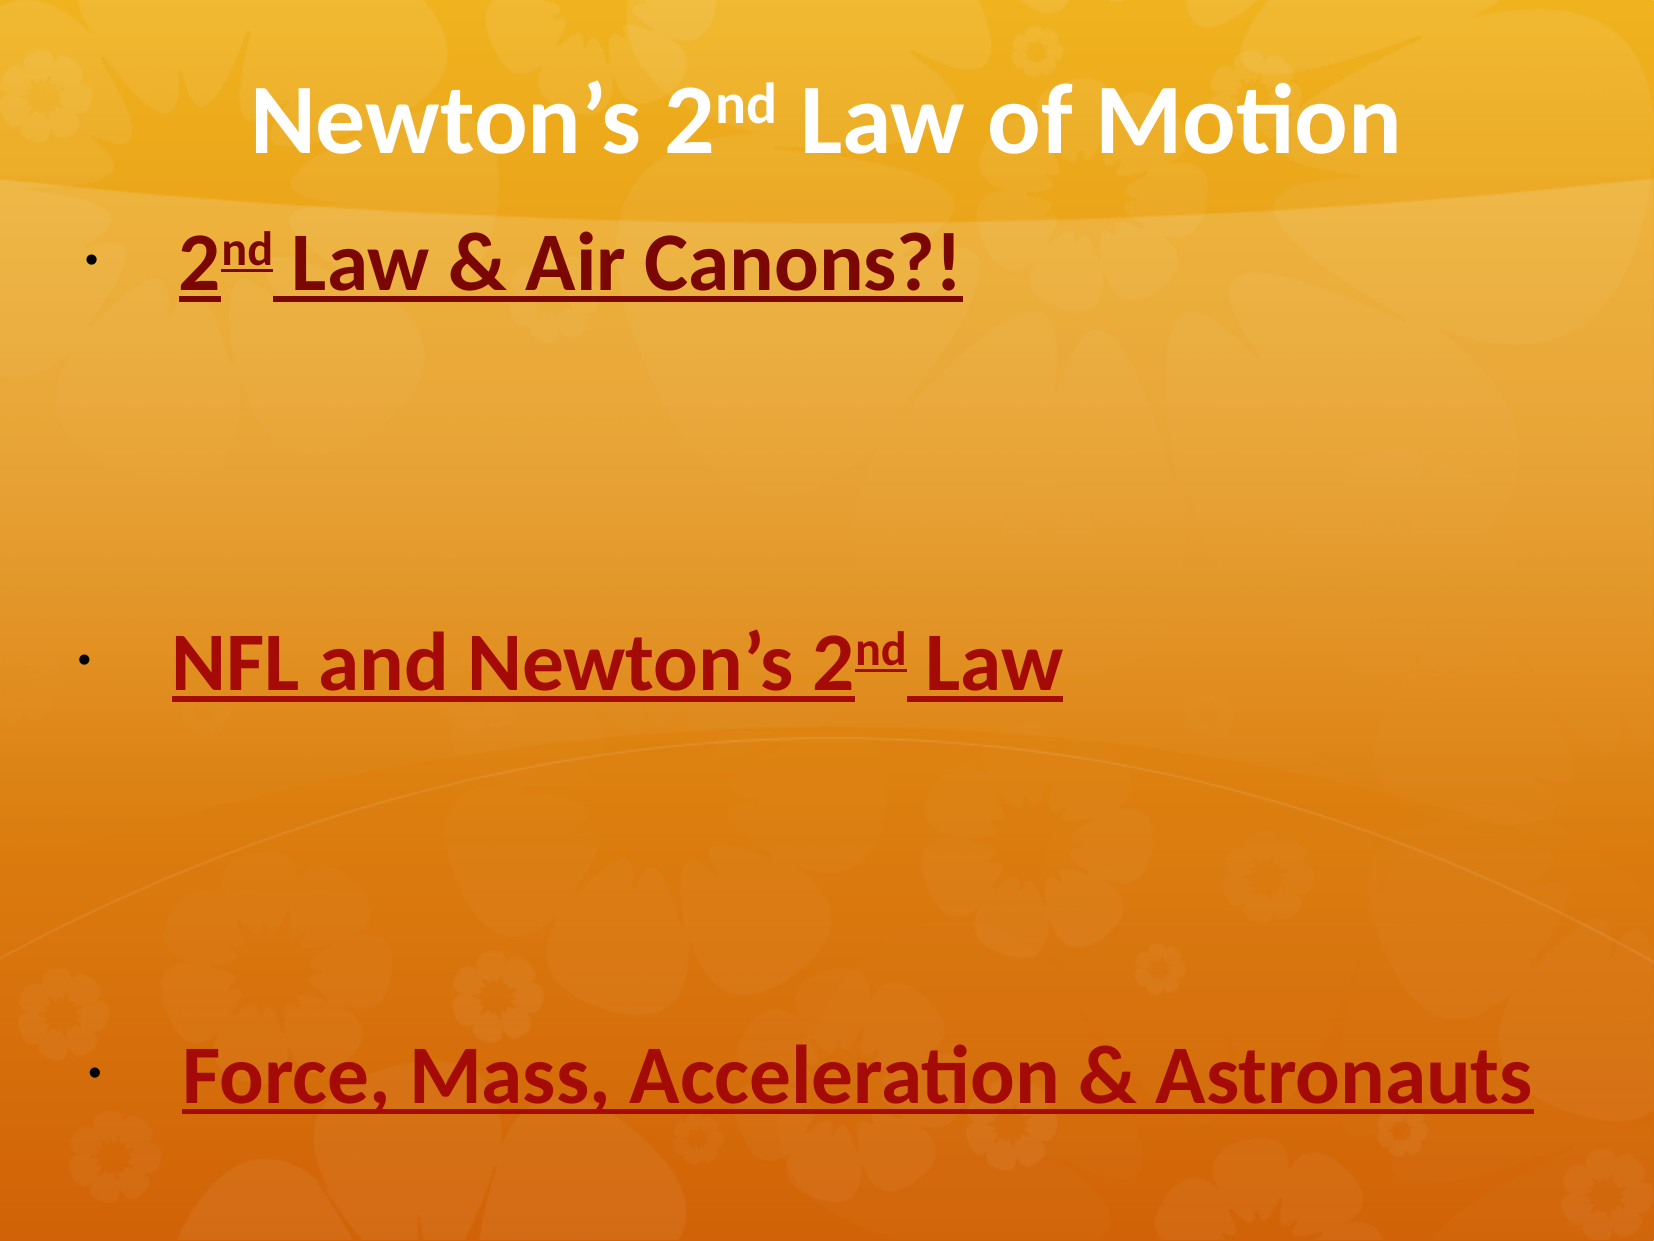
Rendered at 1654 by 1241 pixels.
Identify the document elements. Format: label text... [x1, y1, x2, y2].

text_box 2nd Law & Air Canons?! [70, 207, 979, 318]
title Newton’s 2nd Law of Motion [140, 16, 1513, 223]
text_box Force, Mass, Acceleration & Astronauts [73, 1020, 1550, 1130]
picture [0, 0, 1654, 1240]
text_box NFL and Newton’s 2nd Law [63, 607, 1079, 718]
